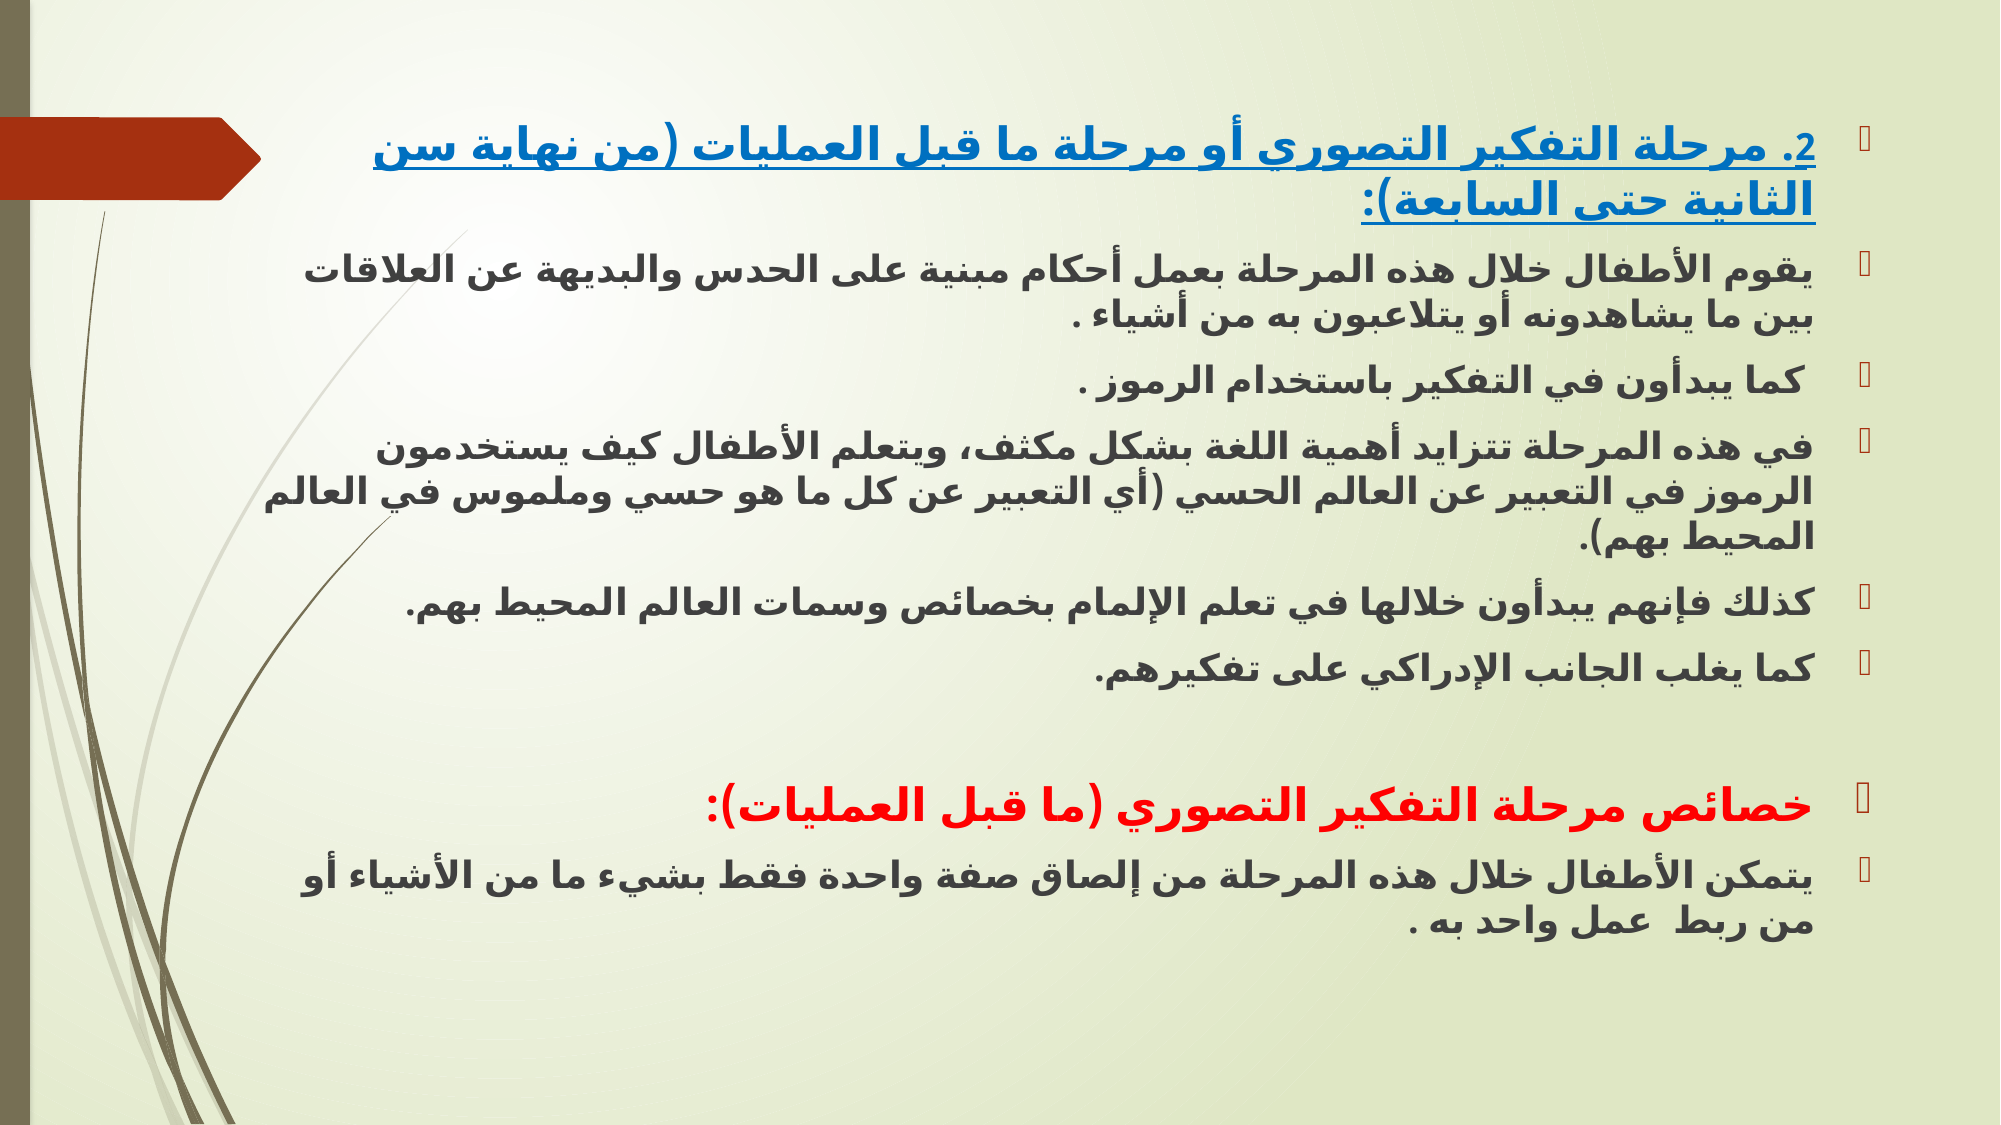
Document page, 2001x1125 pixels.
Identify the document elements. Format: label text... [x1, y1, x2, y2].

list 2. مرحلة التفكير التصوري أو مرحلة ما قبل العمليات (من نهاية سن الثانية حتى السابعة): يقوم الأطفال خلال هذه المرحلة بعمل أحكام مبنية على الحدس والبديهة عن العلاقات بين ما يشاهدونه أو يتلاعبون به من أشياء . كما يبدأون في التفكير باستخدام الرموز . في هذه المرحلة تتزايد أهمية اللغة بشكل مكثف، ويتعلم الأطفال كيف يستخدمون الرموز في التعبير عن العالم الحسي (أي التعبير عن كل ما هو حسي وملموس في العالم المحيط بهم). كذلك فإنهم يبدأون خلالها في تعلم الإلمام بخصائص وسمات العالم المحيط بهم. كما يغلب الجانب الإدراكي على تفكيرهم. خصائص مرحلة التفكير التصوري (ما قبل العمليات): يتمكن الأطفال خلال هذه المرحلة من إلصاق صفة واحدة فقط بشيء ما من الأشياء أو من ربط عمل واحد به . [242, 107, 1888, 1100]
